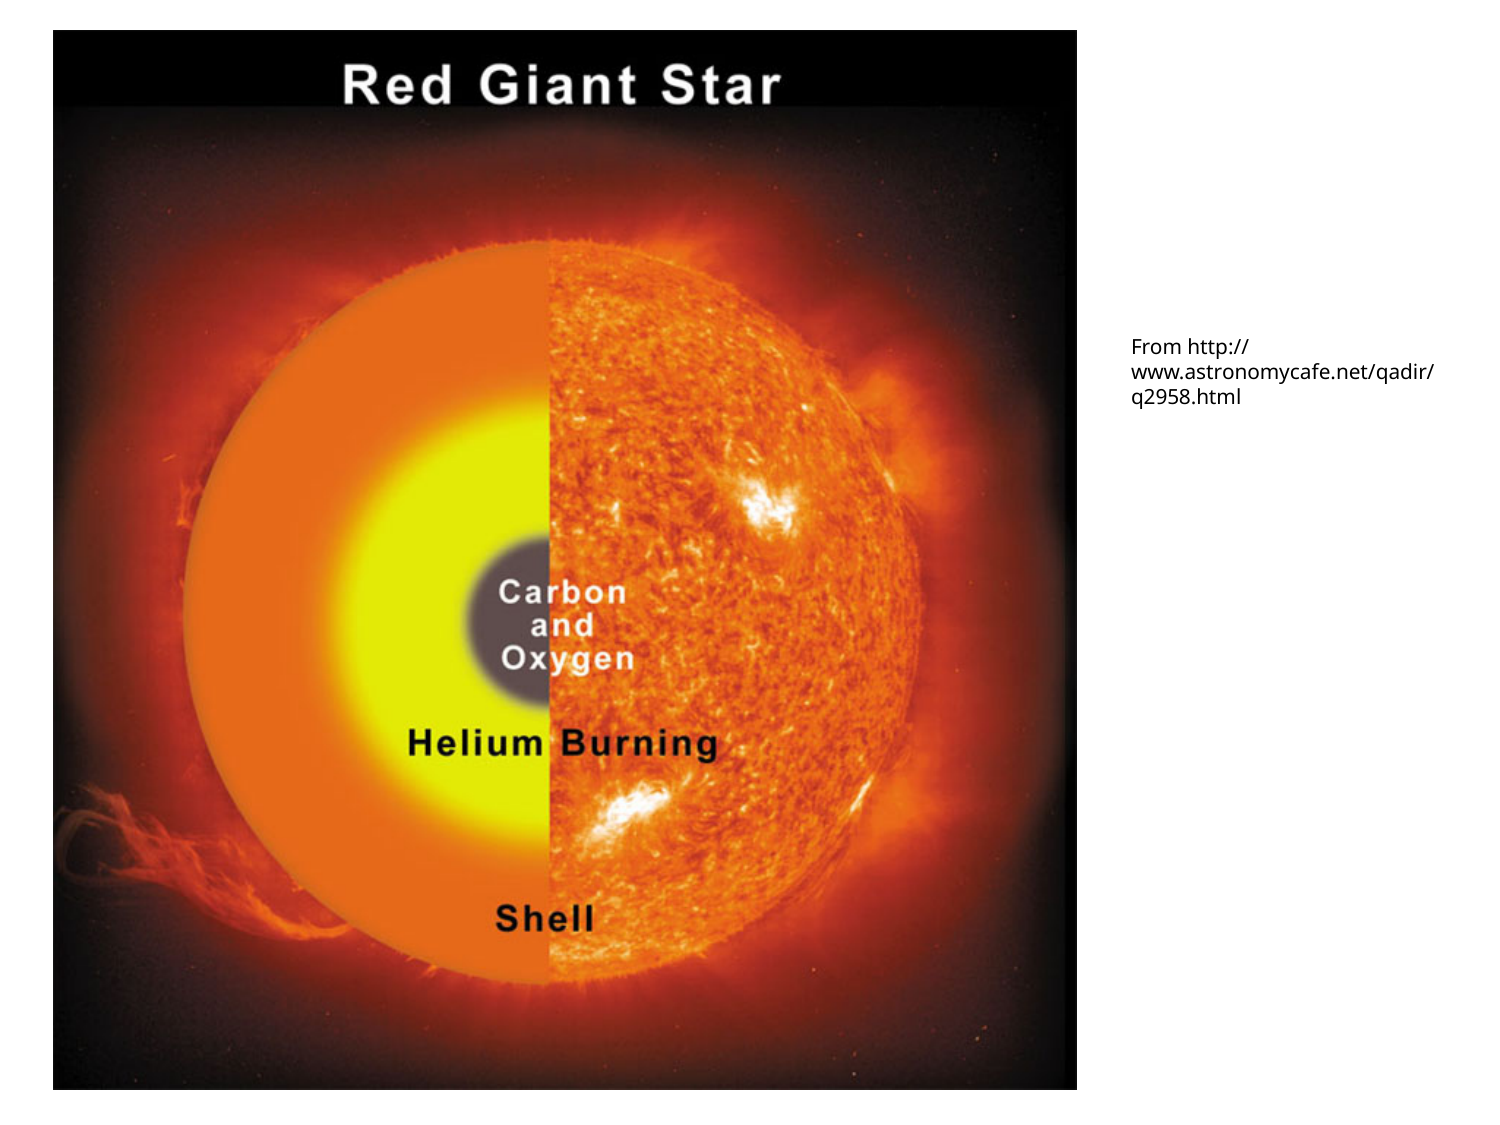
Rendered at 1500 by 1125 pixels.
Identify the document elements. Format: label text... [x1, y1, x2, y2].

picture [52, 30, 1077, 1090]
text_box From http://www.astronomycafe.net/qadir/q2958.html [1116, 326, 1465, 416]
